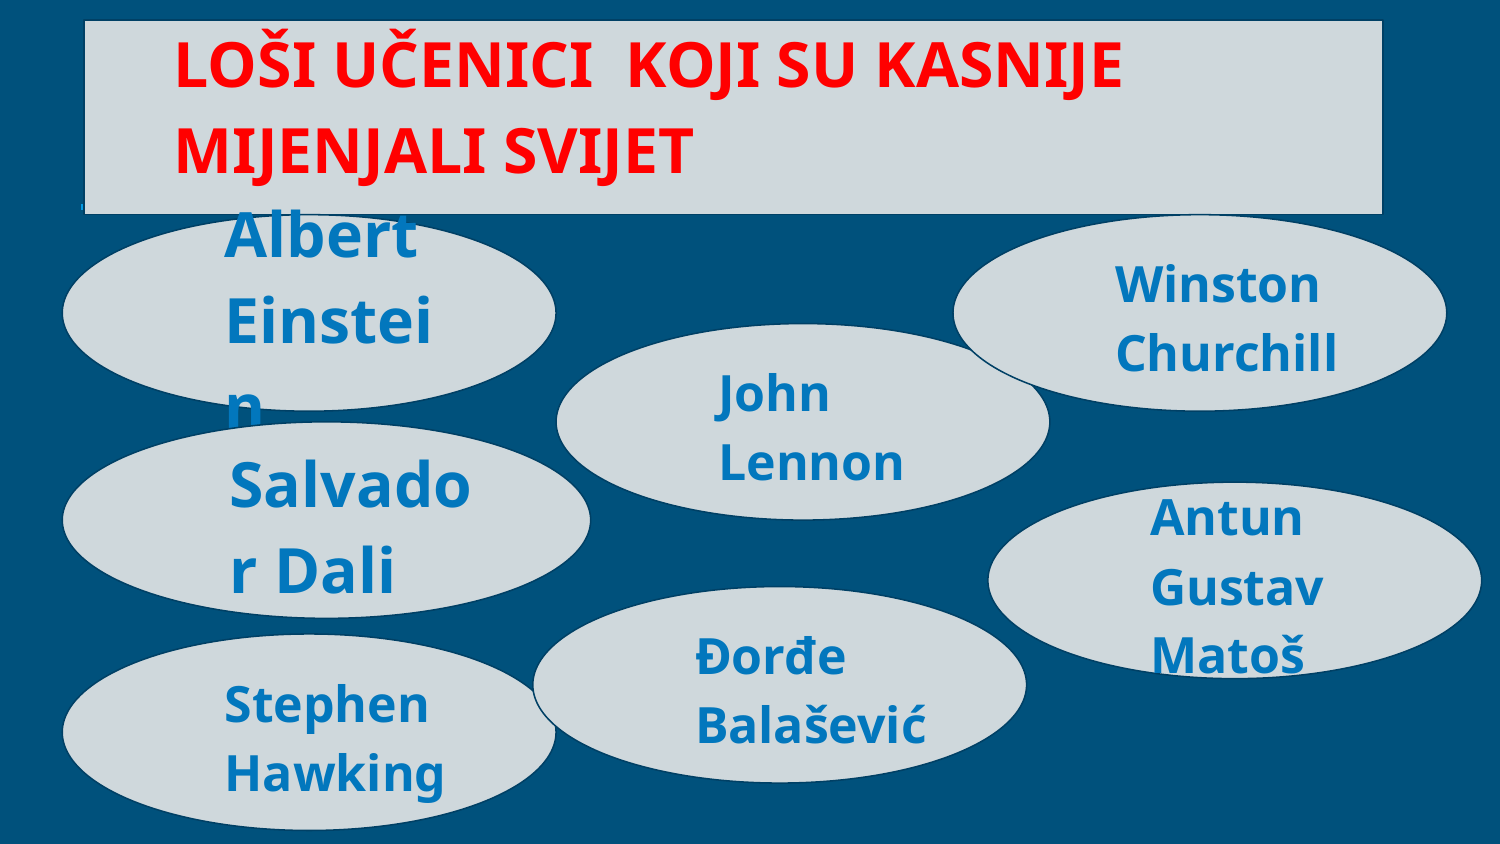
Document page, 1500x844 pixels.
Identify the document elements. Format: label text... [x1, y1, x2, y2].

text_box Đorđe Balašević [532, 586, 1027, 784]
picture [399, 215, 406, 222]
picture [229, 407, 238, 428]
text_box John Lennon [556, 323, 1050, 521]
text_box Antun Gustav Matoš [987, 482, 1482, 679]
text_box Stephen Hawking [62, 633, 557, 831]
text_box Albert Einstein [62, 214, 557, 412]
text_box Salvador Dali [62, 421, 591, 619]
picture [252, 409, 260, 425]
text_box LOŠI UČENICI KOJI SU KASNIJE MIJENJALI SVIJET [83, 19, 1384, 215]
text_box Winston Churchill [952, 214, 1447, 412]
